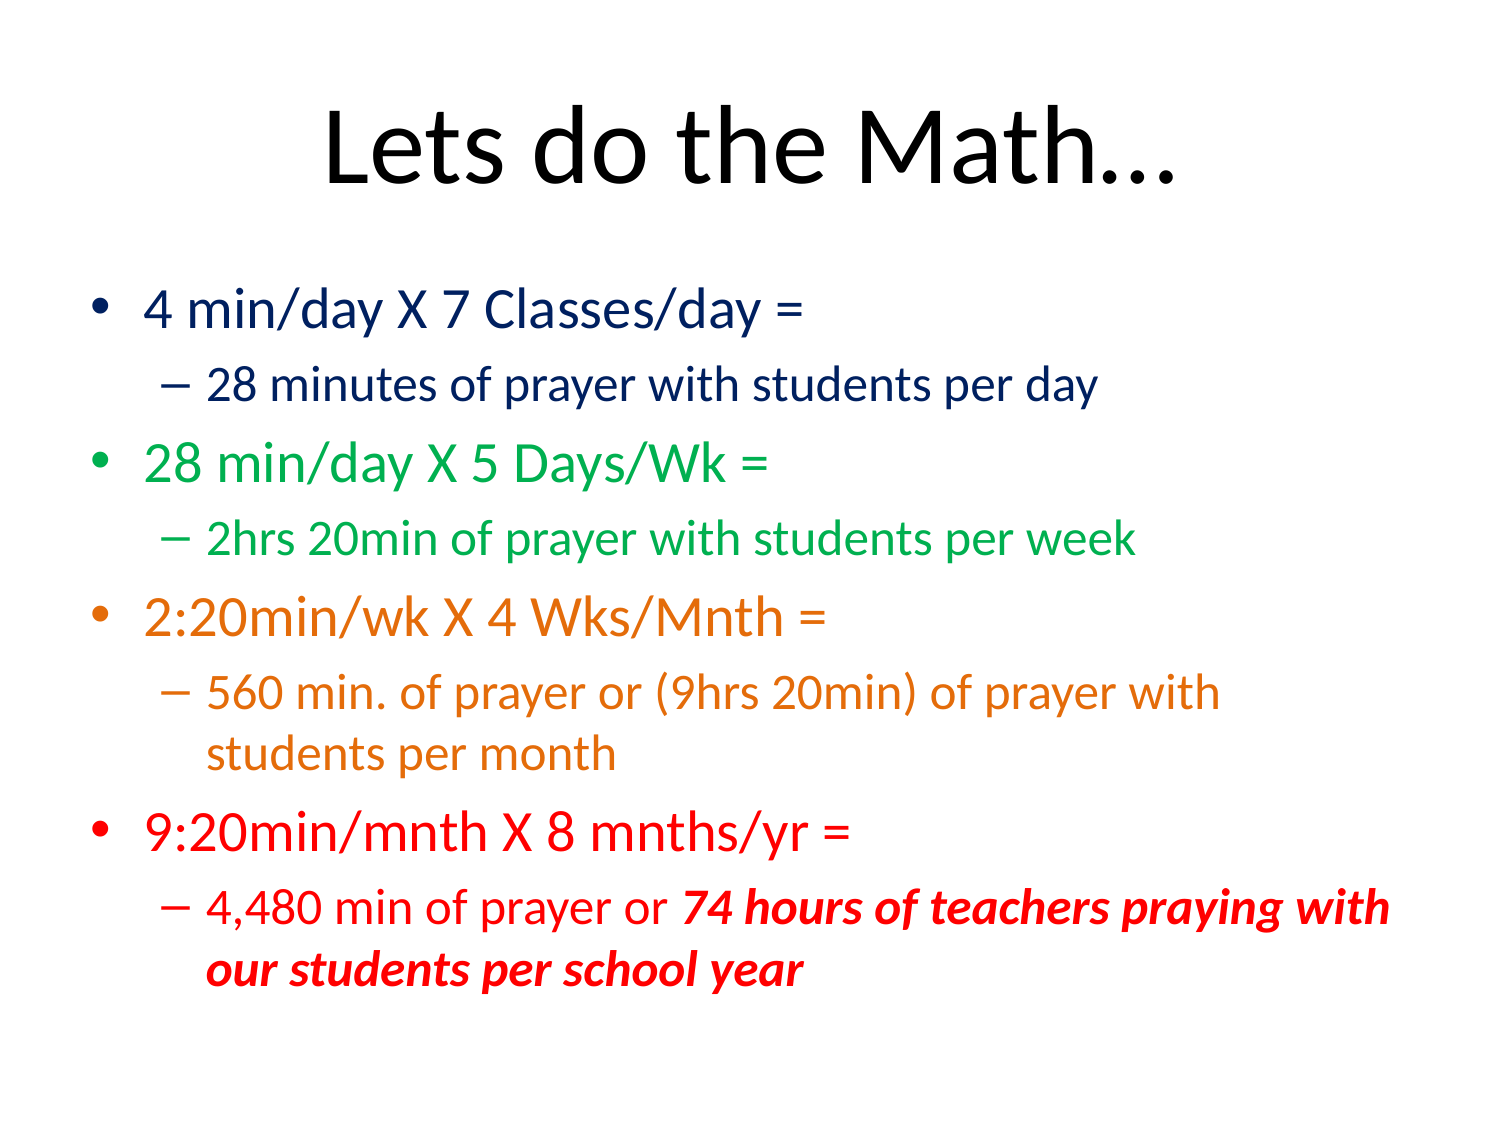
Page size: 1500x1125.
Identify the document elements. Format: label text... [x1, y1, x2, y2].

list 4 min/day X 7 Classes/day = 28 minutes of prayer with students per day 28 min/day X 5 Days/Wk = 2hrs 20min of prayer with students per week 2:20min/wk X 4 Wks/Mnth = 560 min. of prayer or (9hrs 20min) of prayer with students per month 9:20min/mnth X 8 mnths/yr = 4,480 min of prayer or 74 hours of teachers praying with our students per school year [75, 262, 1425, 1005]
title Lets do the Math… [75, 45, 1425, 233]
